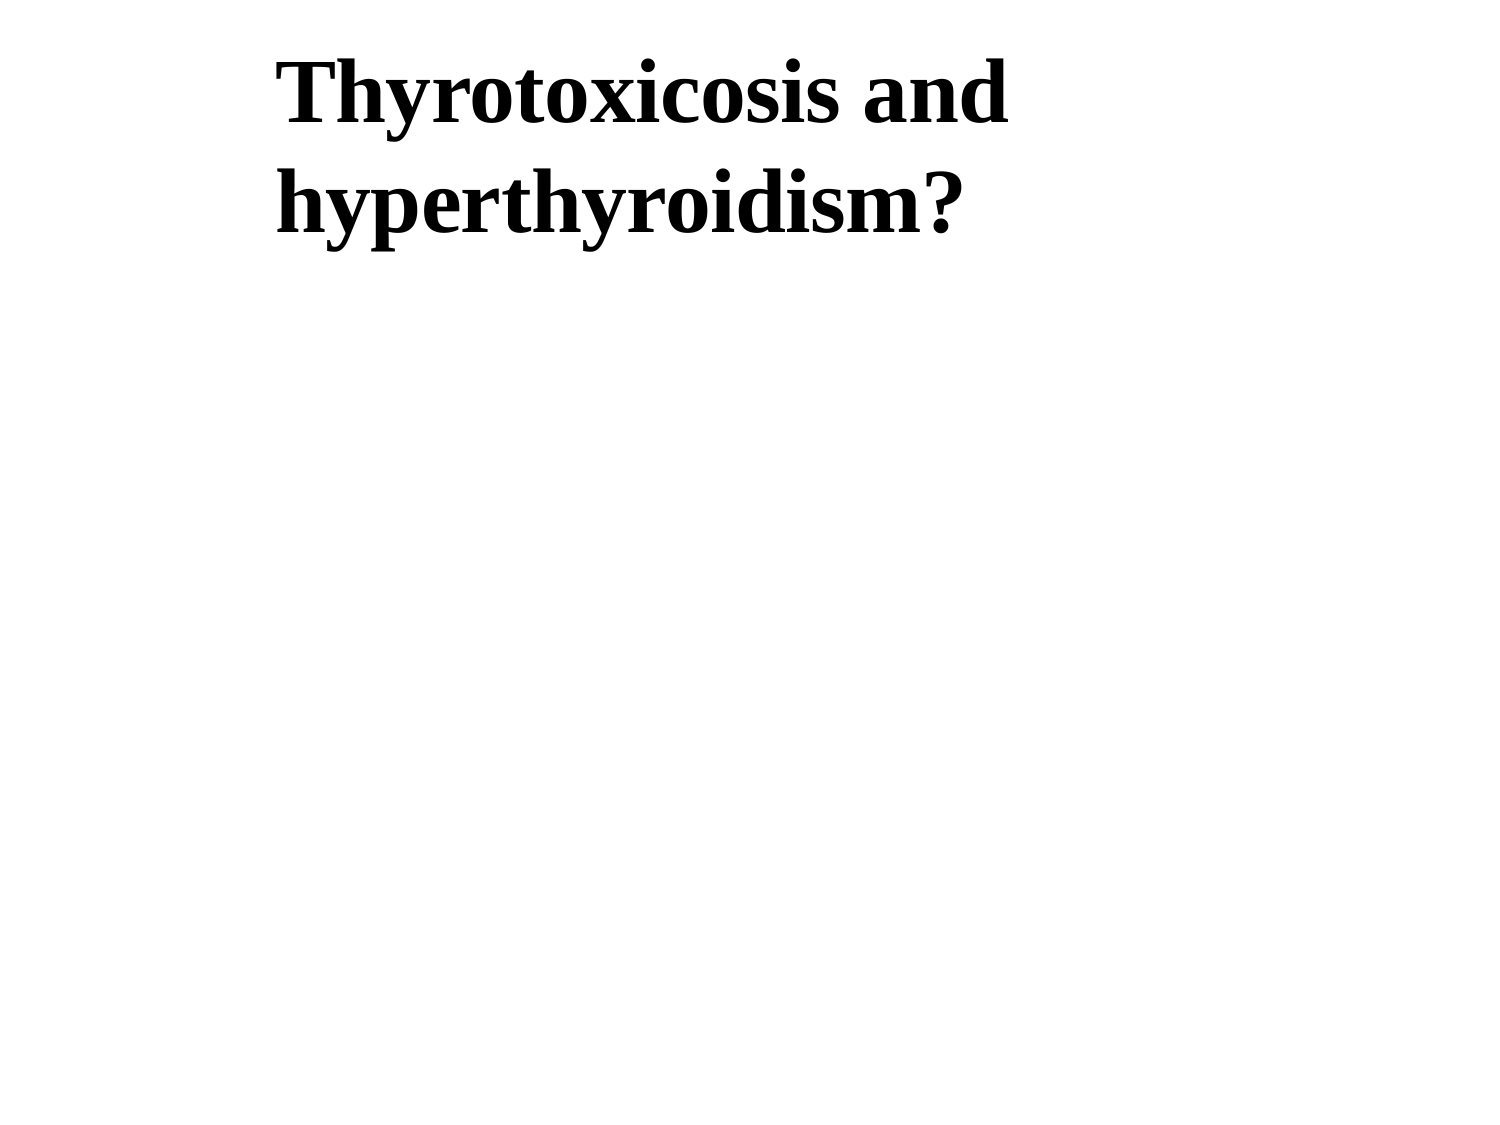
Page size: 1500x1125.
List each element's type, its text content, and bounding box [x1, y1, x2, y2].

title Thyrotoxicosis and hyperthyroidism? [275, 23, 1122, 367]
